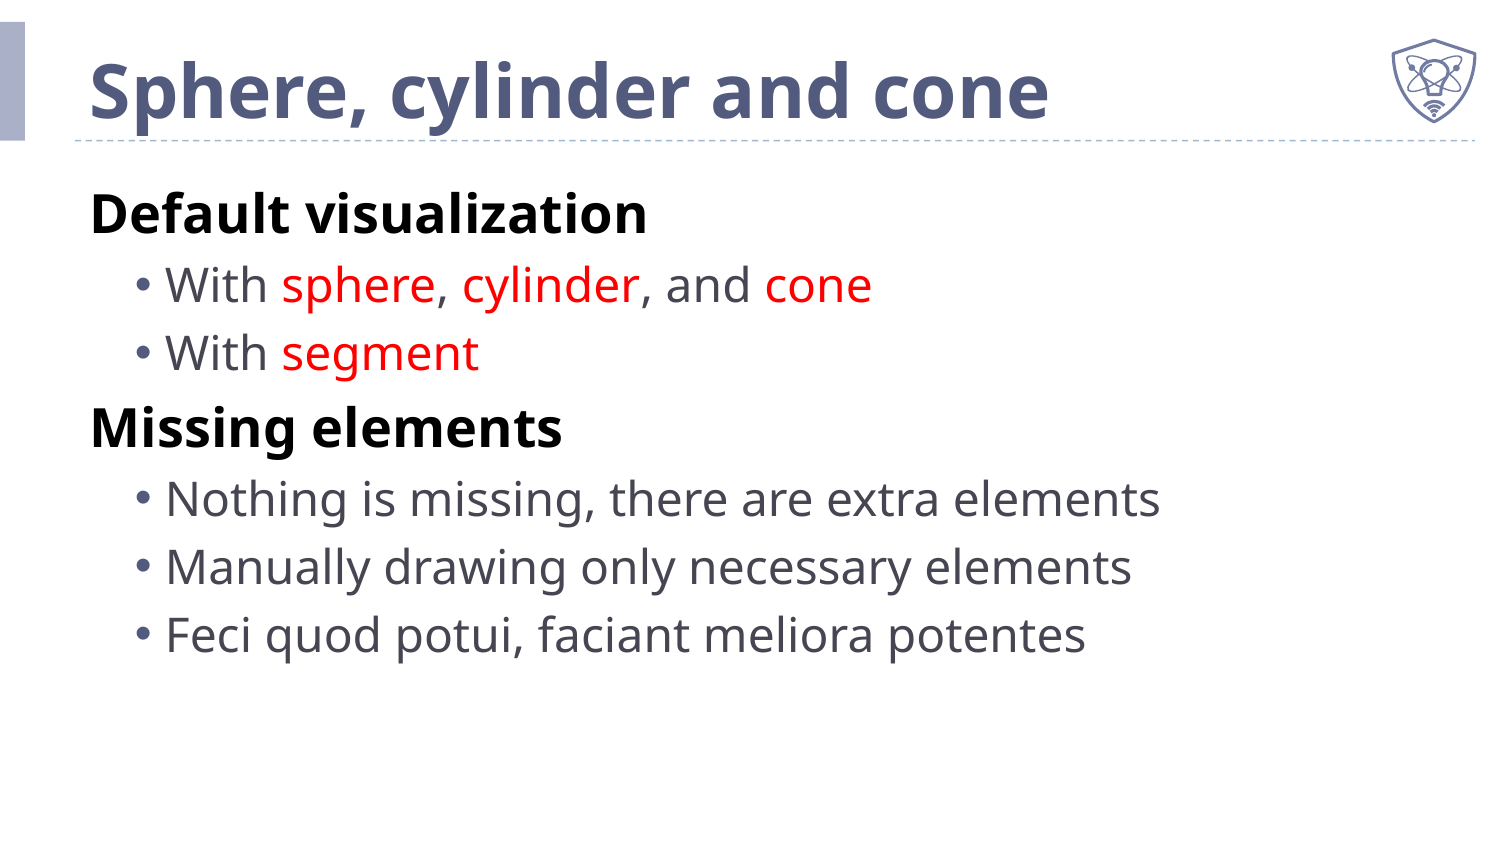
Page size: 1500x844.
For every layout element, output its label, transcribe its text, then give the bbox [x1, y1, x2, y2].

list Default visualization With sphere, cylinder, and cone With segment Missing elements Nothing is missing, there are extra elements Manually drawing only necessary elements Feci quod potui, faciant meliora potentes [75, 171, 1475, 835]
title Sphere, cylinder and cone [75, 18, 1475, 141]
